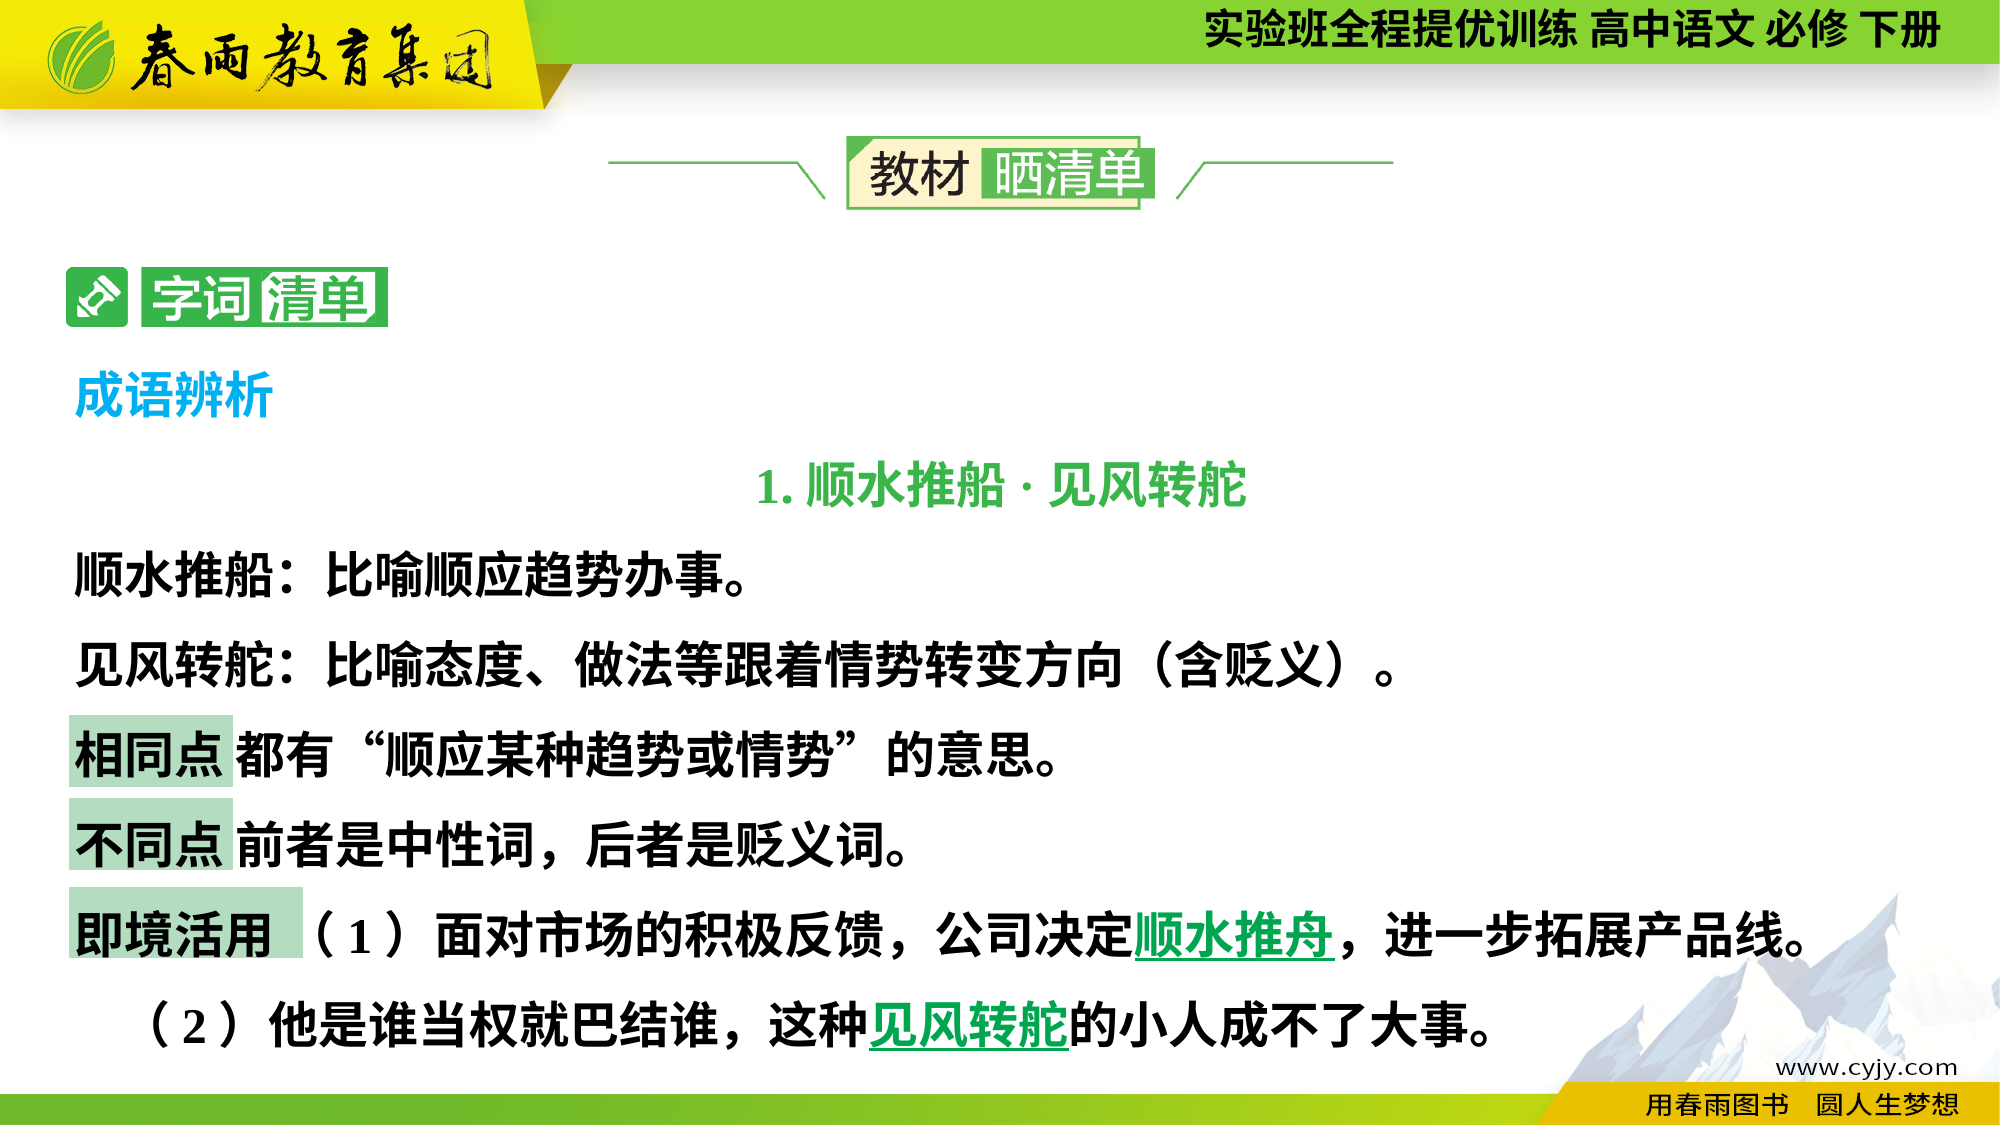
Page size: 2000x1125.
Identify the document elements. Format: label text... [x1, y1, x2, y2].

list 成语辨析 1.顺水推船·见风转舵 顺水推船：比喻顺应趋势办事。 见风转舵：比喻态度、做法等跟着情势转变方向（含贬义）。 相同点 都有“顺应某种趋势或情势”的意思。 不同点 前者是中性词，后者是贬义词。 即境活用 （1）面对市场的积极反馈，公司决定顺水推舟，进一步拓展产品线。 （2）他是谁当权就巴结谁，这种见风转舵的小人成不了大事。 [59, 326, 1944, 1069]
picture [0, 0, 2000, 1125]
